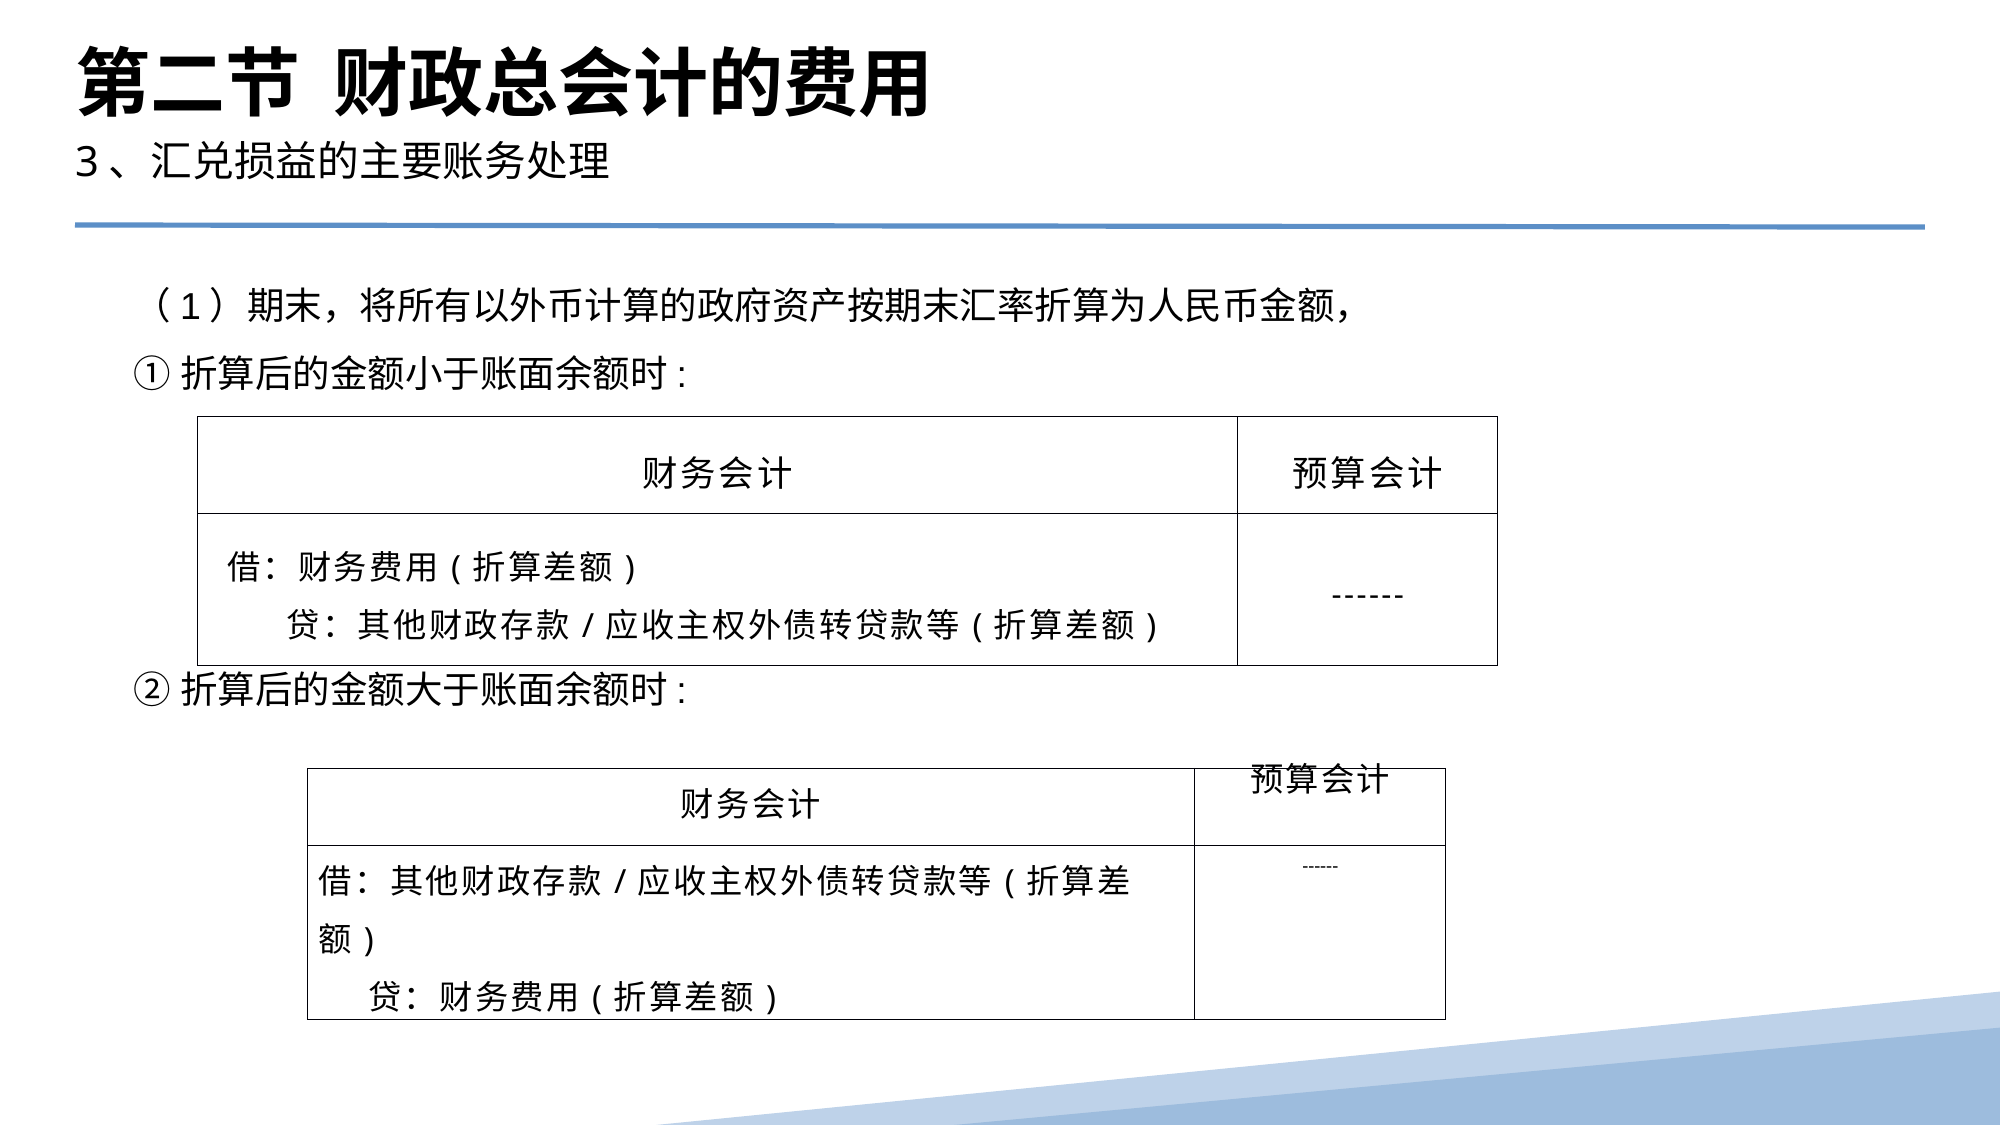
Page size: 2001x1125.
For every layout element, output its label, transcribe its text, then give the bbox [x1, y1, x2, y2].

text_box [656, 991, 2000, 1125]
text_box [74, 224, 1925, 228]
text_box ②折算后的金额大于账面余额时: [74, 658, 1077, 744]
table_header 预算会计 [1195, 769, 1445, 845]
text_box 3、汇兑损益的主要账务处理 [75, 124, 1925, 200]
table_cell 借：财务费用(折算差额) 贷：其他财政存款/应收主权外债转贷款等(折算差额) [198, 514, 1237, 665]
table_header 预算会计 [1238, 417, 1497, 513]
text_box （1）期末，将所有以外币计算的政府资产按期末汇率折算为人民币金额， ①折算后的金额小于账面余额时: [118, 252, 1954, 393]
table_header 财务会计 [198, 417, 1237, 513]
table_cell ------ [1195, 846, 1445, 991]
text_box 第二节 财政总会计的费用 [75, 24, 1925, 124]
table_header 财务会计 [308, 769, 1194, 845]
table_cell 借：其他财政存款/应收主权外债转贷款等(折算差额) 贷：财务费用(折算差额) [308, 846, 1194, 1019]
table_cell ------ [1238, 514, 1497, 665]
